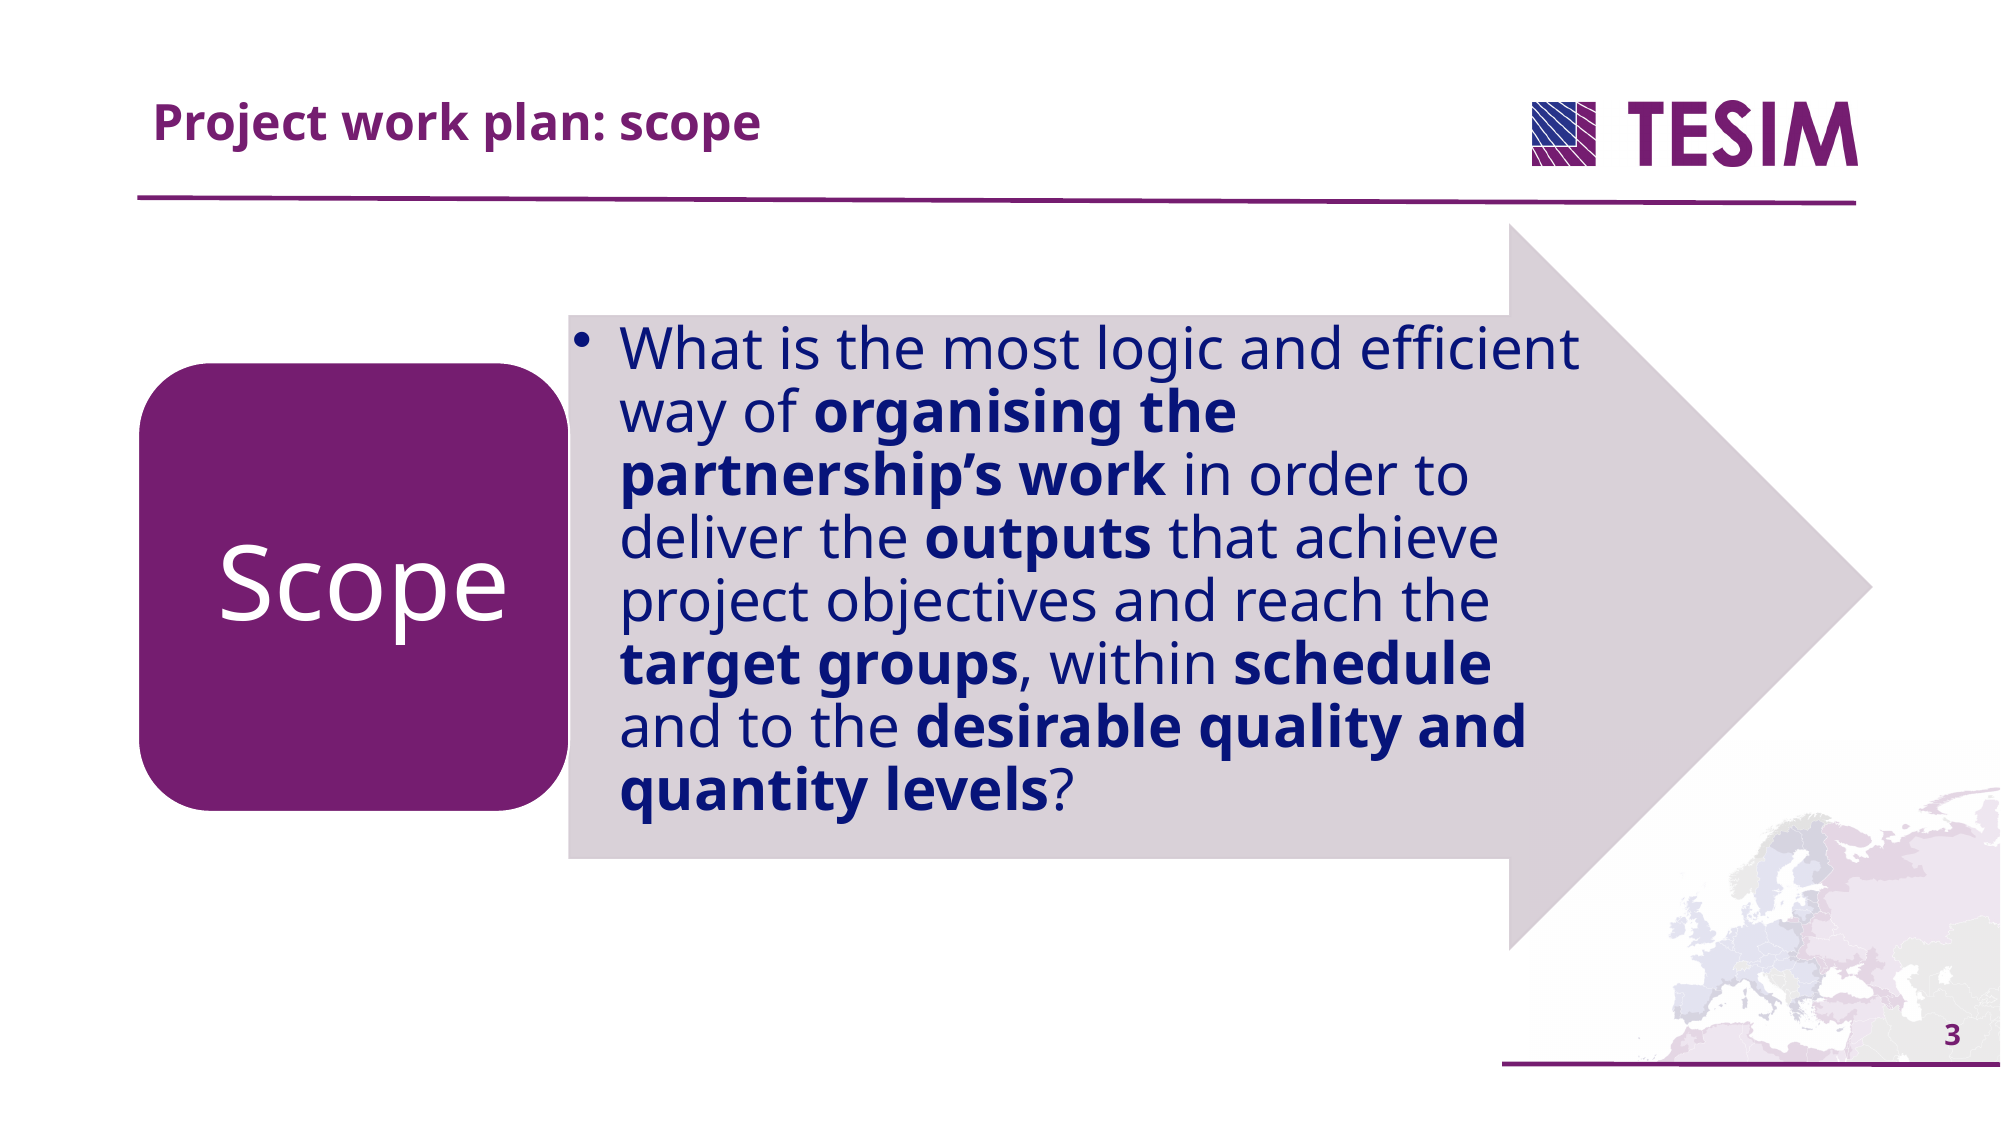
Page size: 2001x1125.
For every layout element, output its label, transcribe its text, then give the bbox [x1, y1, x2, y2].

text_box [137, 225, 1872, 949]
list Project work plan: scope [137, 90, 1597, 188]
picture [1597, 100, 1858, 167]
